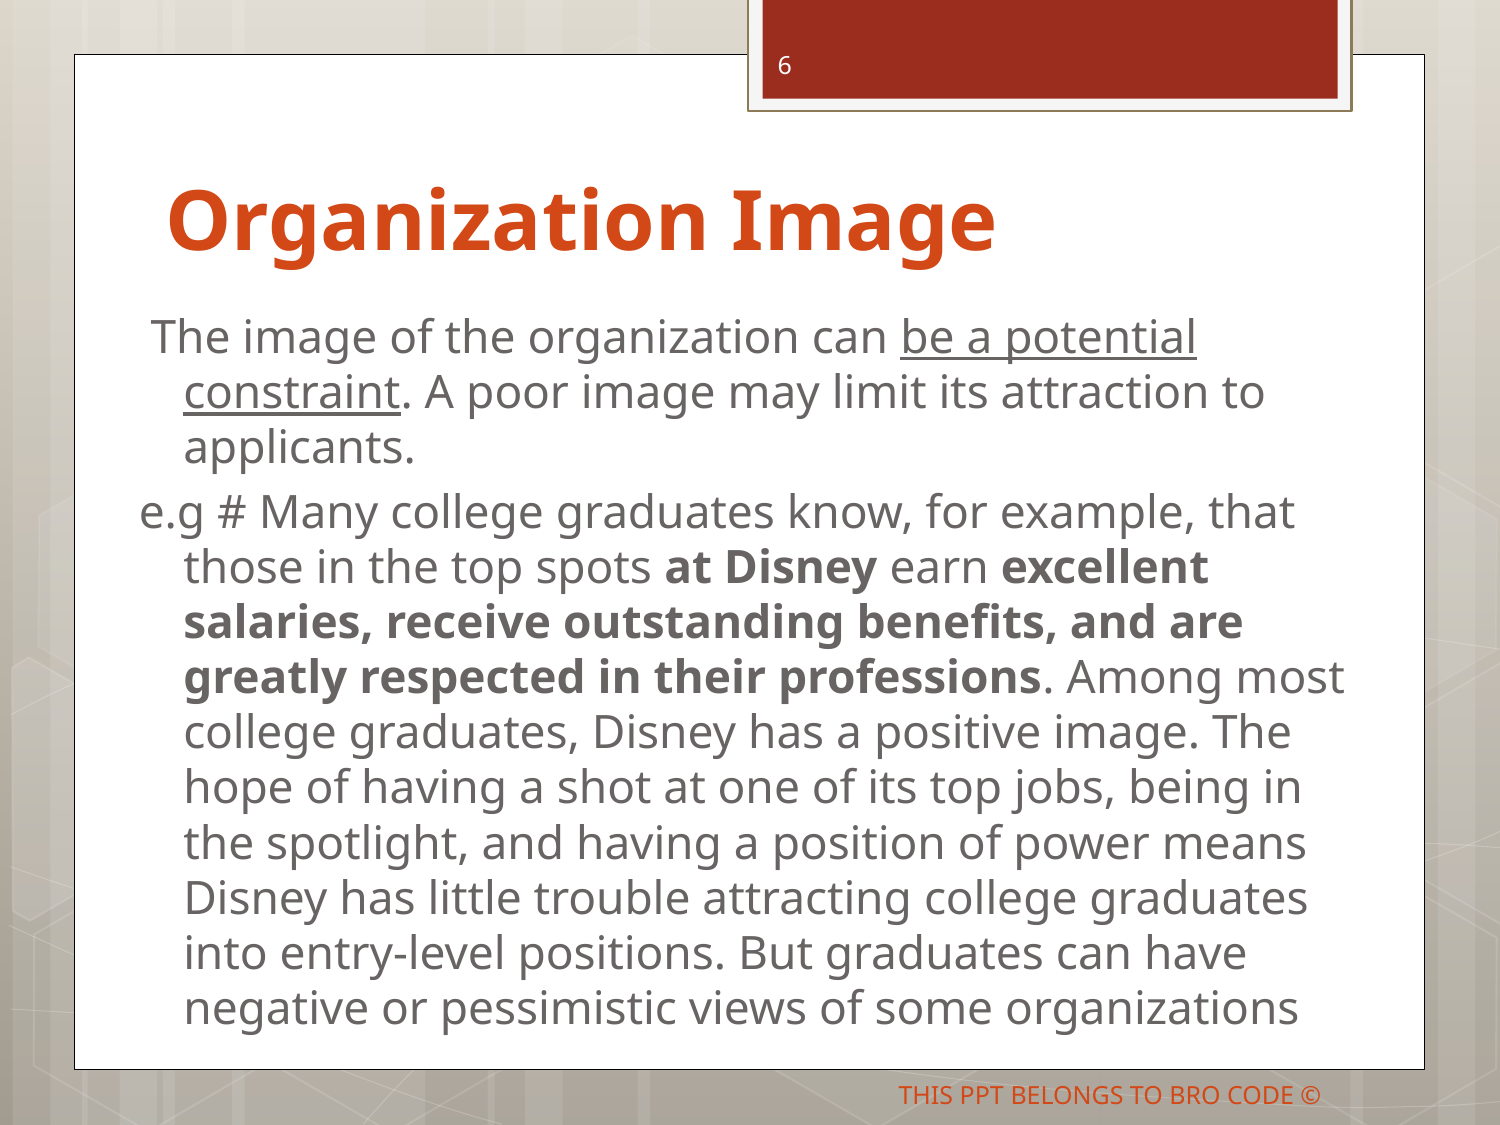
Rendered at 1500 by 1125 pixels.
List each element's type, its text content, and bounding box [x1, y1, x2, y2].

footer THIS PPT BELONGS TO BRO CODE © [762, 1065, 1337, 1125]
title Organization Image [150, 87, 1303, 275]
list The image of the organization can be a potential constraint. A poor image may limit its attraction to applicants. e.g # Many college graduates know, for example, that those in the top spots at Disney earn excellent salaries, receive outstanding benefits, and are greatly respected in their professions. Among most college graduates, Disney has a positive image. The hope of having a shot at one of its top jobs, being in the spotlight, and having a position of power means Disney has little trouble attracting college graduates into entry-level positions. But graduates can have negative or pessimistic views of some organizations [112, 299, 1375, 1050]
slide_number 6 [762, 36, 982, 97]
